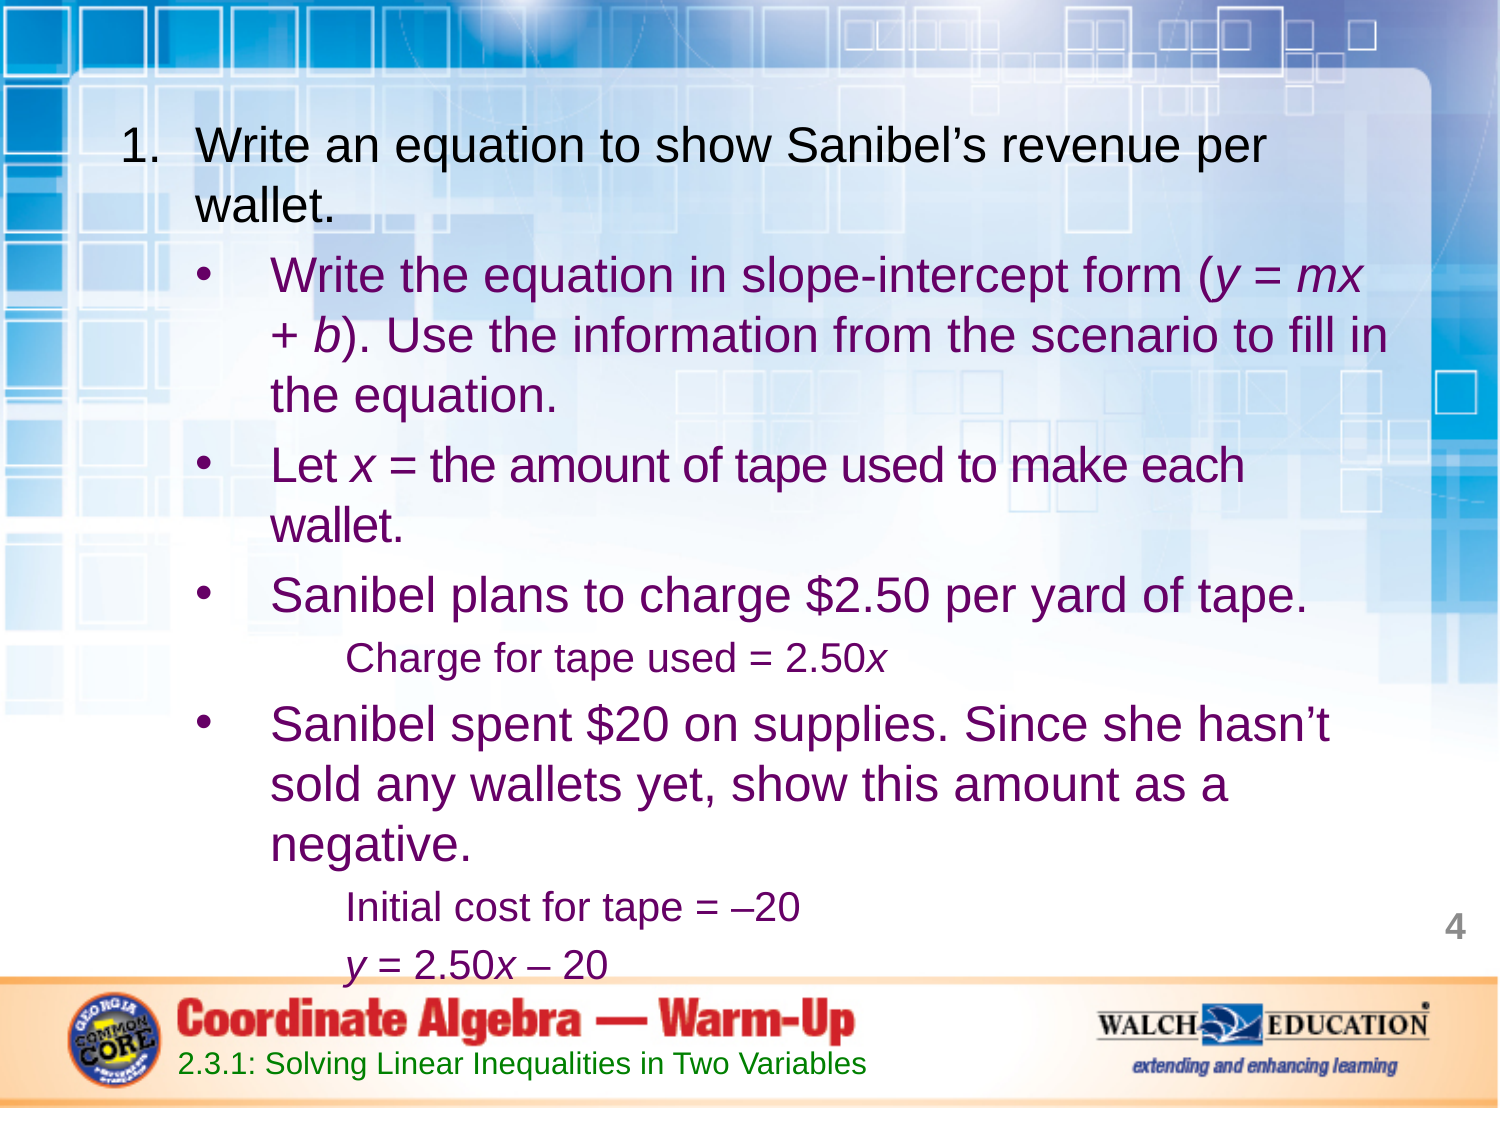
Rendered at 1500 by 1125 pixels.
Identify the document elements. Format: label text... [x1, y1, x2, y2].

slide_number 4 [1361, 901, 1481, 949]
picture [0, 0, 1500, 1108]
subtitle Write an equation to show Sanibel’s revenue per wallet. Write the equation in slope-intercept form (y = mx + b). Use the information from the scenario to fill in the equation. Let x = the amount of tape used to make each wallet. Sanibel plans to charge $2.50 per yard of tape. Charge for tape used = 2.50x Sanibel spent $20 on supplies. Since she hasn’t sold any wallets yet, show this amount as a negative. Initial cost for tape = –20 y = 2.50x – 20 [105, 105, 1408, 925]
list 2.3.1: Solving Linear Inequalities in Two Variables [162, 1036, 1070, 1080]
